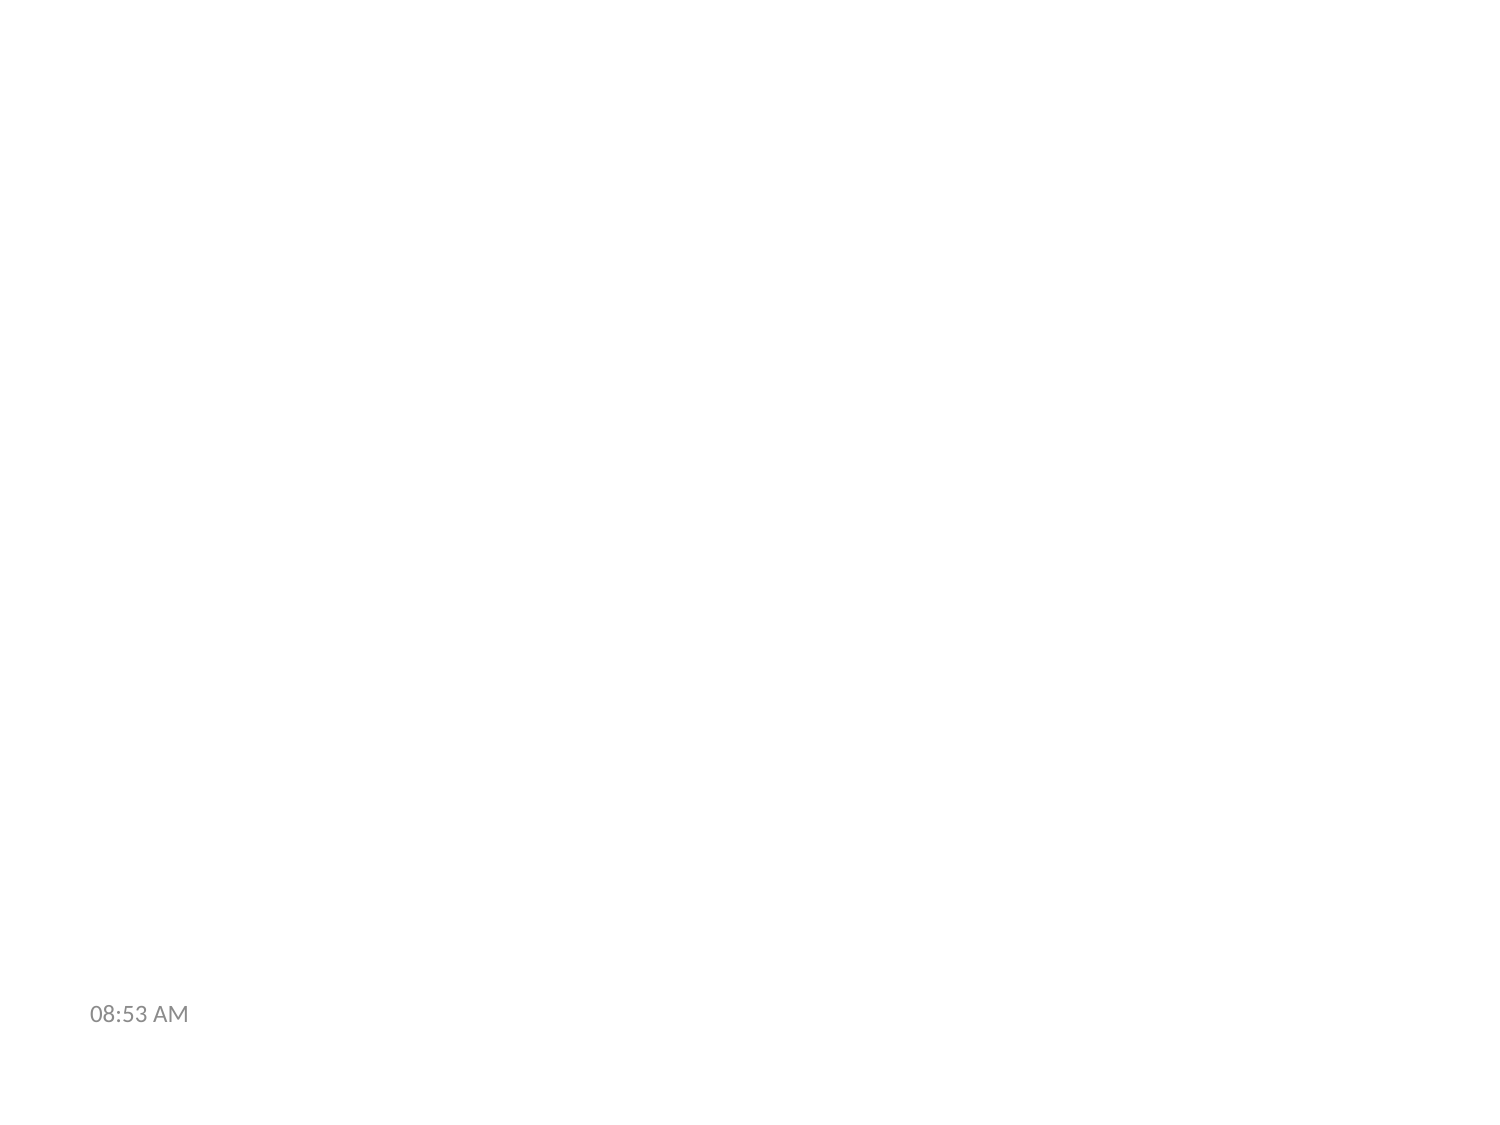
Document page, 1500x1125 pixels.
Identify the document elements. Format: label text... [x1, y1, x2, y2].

text_box 3:35 PM [75, 982, 425, 1043]
